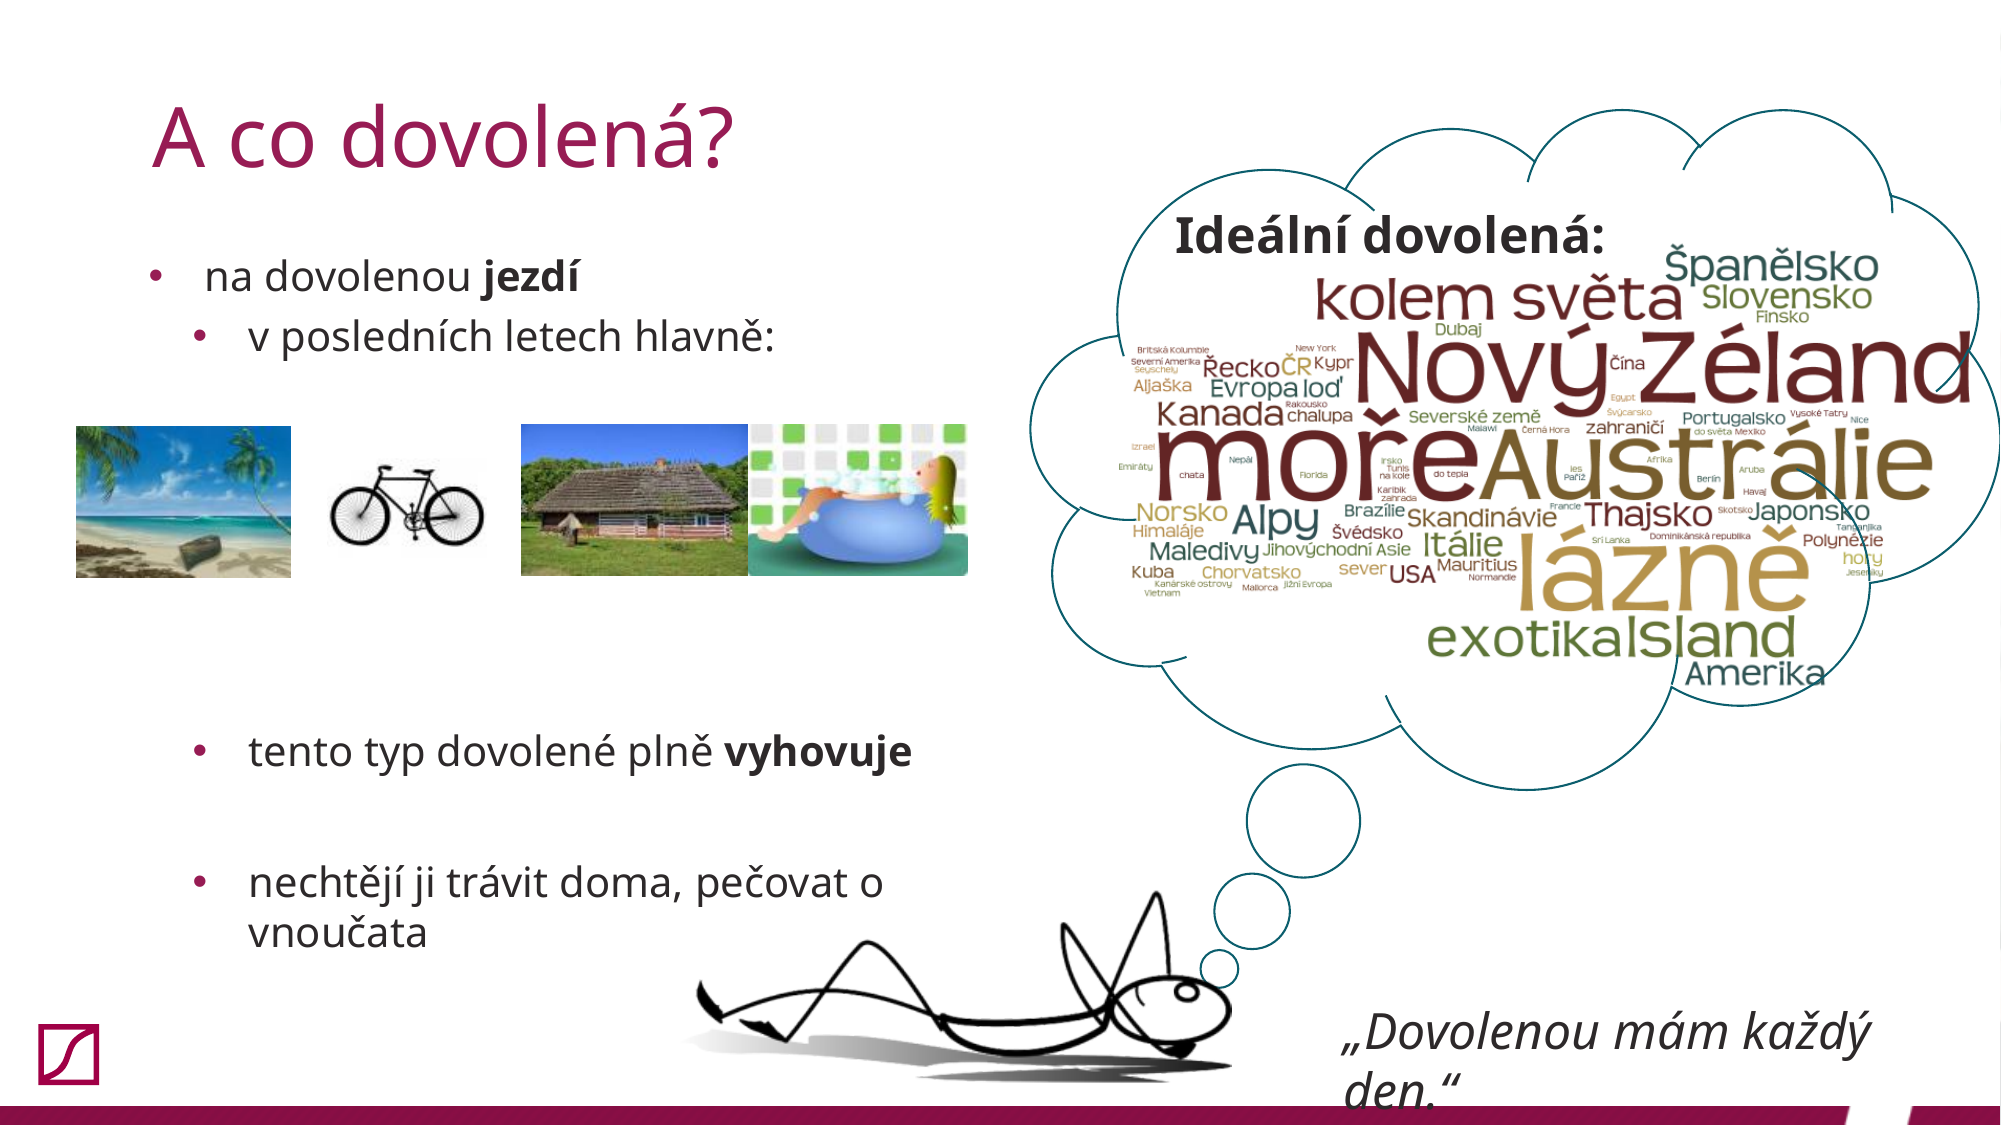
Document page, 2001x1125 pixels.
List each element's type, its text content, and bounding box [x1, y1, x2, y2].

text_box [1191, 108, 1891, 189]
picture [327, 446, 487, 558]
text_box [1232, 872, 1291, 951]
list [1119, 189, 1970, 740]
picture [76, 426, 291, 578]
picture [521, 424, 968, 576]
list na dovolenou jezdí v posledních letech hlavně: tento typ dovolené plně vyhovuje nechtějí ji trávit doma, pečovat o vnoučata [133, 242, 1069, 964]
text_box [1410, 740, 1643, 792]
text_box [1029, 286, 1119, 663]
title A co dovolená? [137, 59, 1863, 222]
text_box [1245, 763, 1362, 879]
text_box „Dovolenou mám každý den.“ [1328, 992, 2000, 1125]
text_box [1232, 953, 1240, 985]
picture [0, 849, 1328, 1125]
text_box [1970, 260, 2000, 529]
text_box [1251, 740, 1372, 751]
